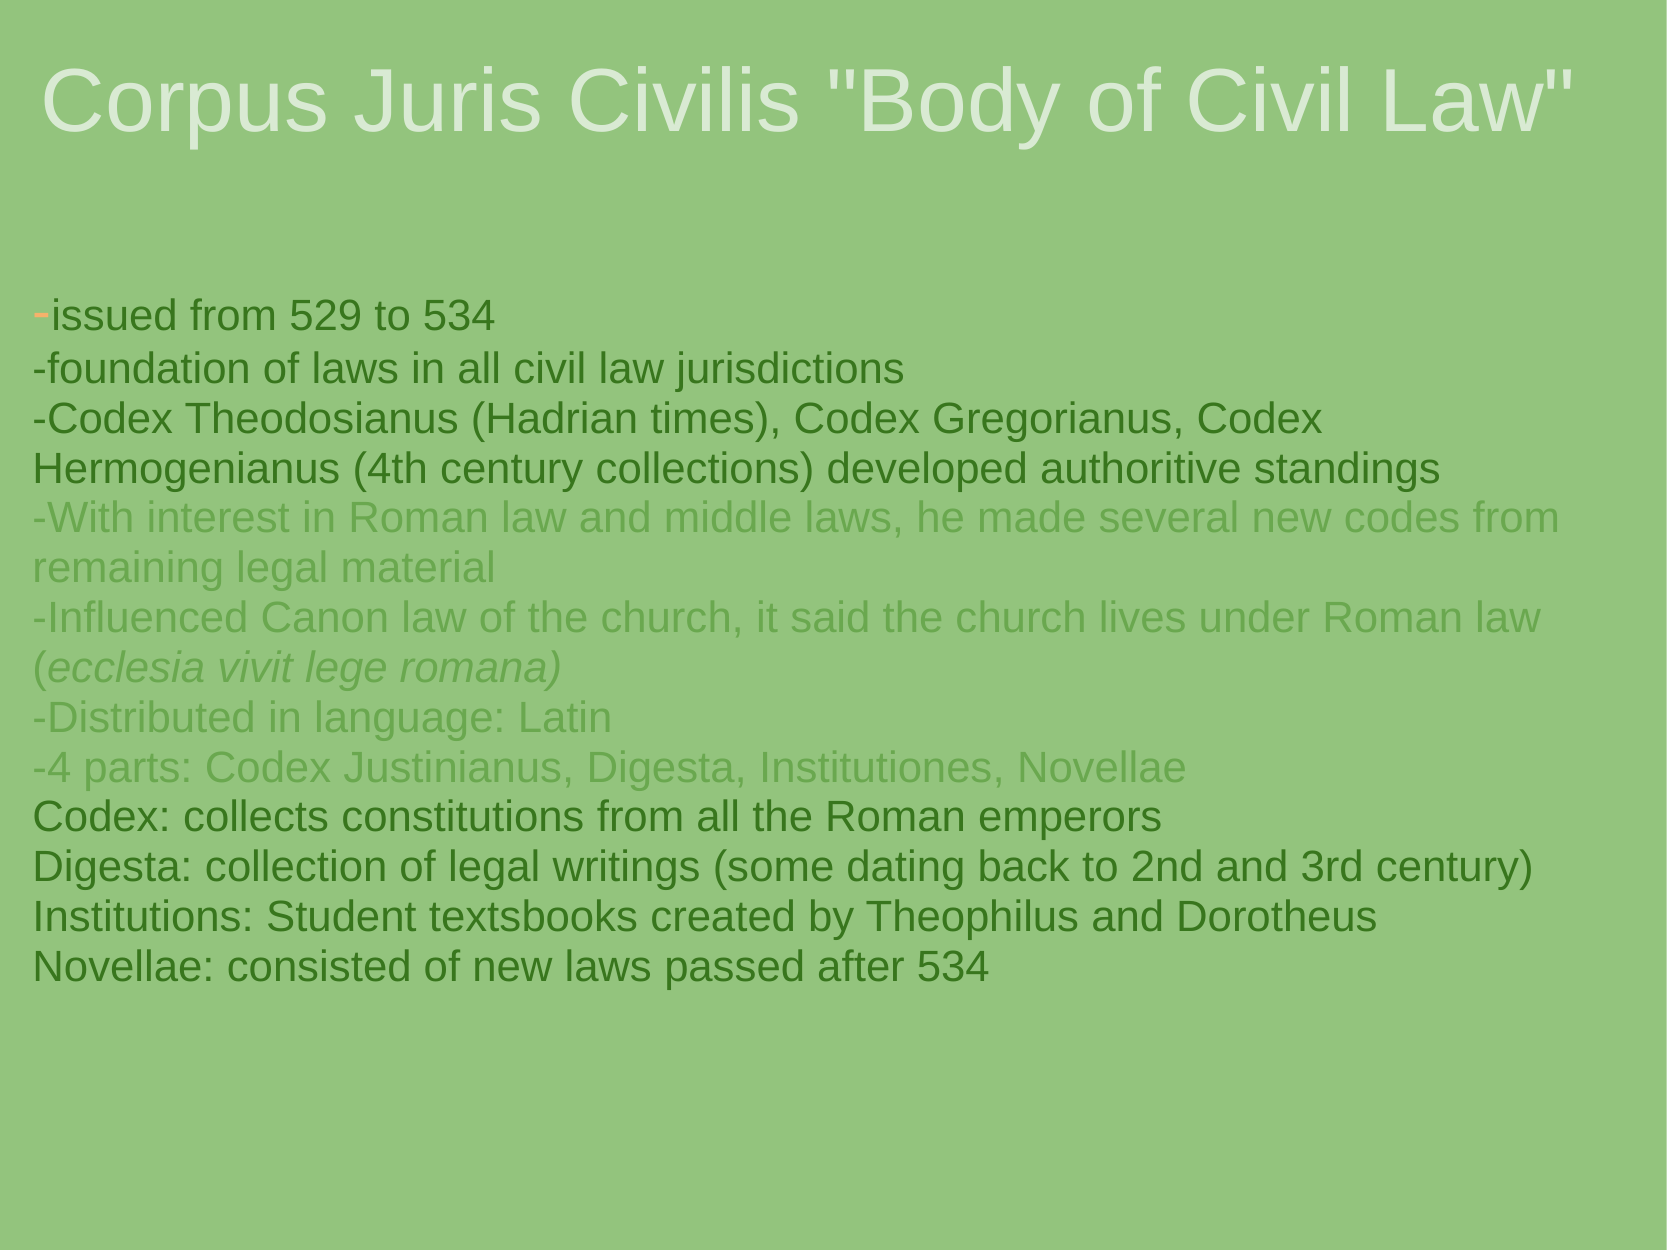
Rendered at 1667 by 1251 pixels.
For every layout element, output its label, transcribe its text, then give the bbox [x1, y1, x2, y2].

title Corpus Juris Civilis "Body of Civil Law" [40, 49, 1627, 201]
list -issued from 529 to 534 -foundation of laws in all civil law jurisdictions -Codex Theodosianus (Hadrian times), Codex Gregorianus, Codex Hermogenianus (4th century collections) developed authoritive standings -With interest in Roman law and middle laws, he made several new codes from remaining legal material -Influenced Canon law of the church, it said the church lives under Roman law (ecclesia vivit lege romana) -Distributed in language: Latin -4 parts: Codex Justinianus, Digesta, Institutiones, Novellae Codex: collects constitutions from all the Roman emperors Digesta: collection of legal writings (some dating back to 2nd and 3rd century) Institutions: Student textsbooks created by Theophilus and Dorotheus Novellae: consisted of new laws passed after 534 [32, 279, 1618, 1181]
